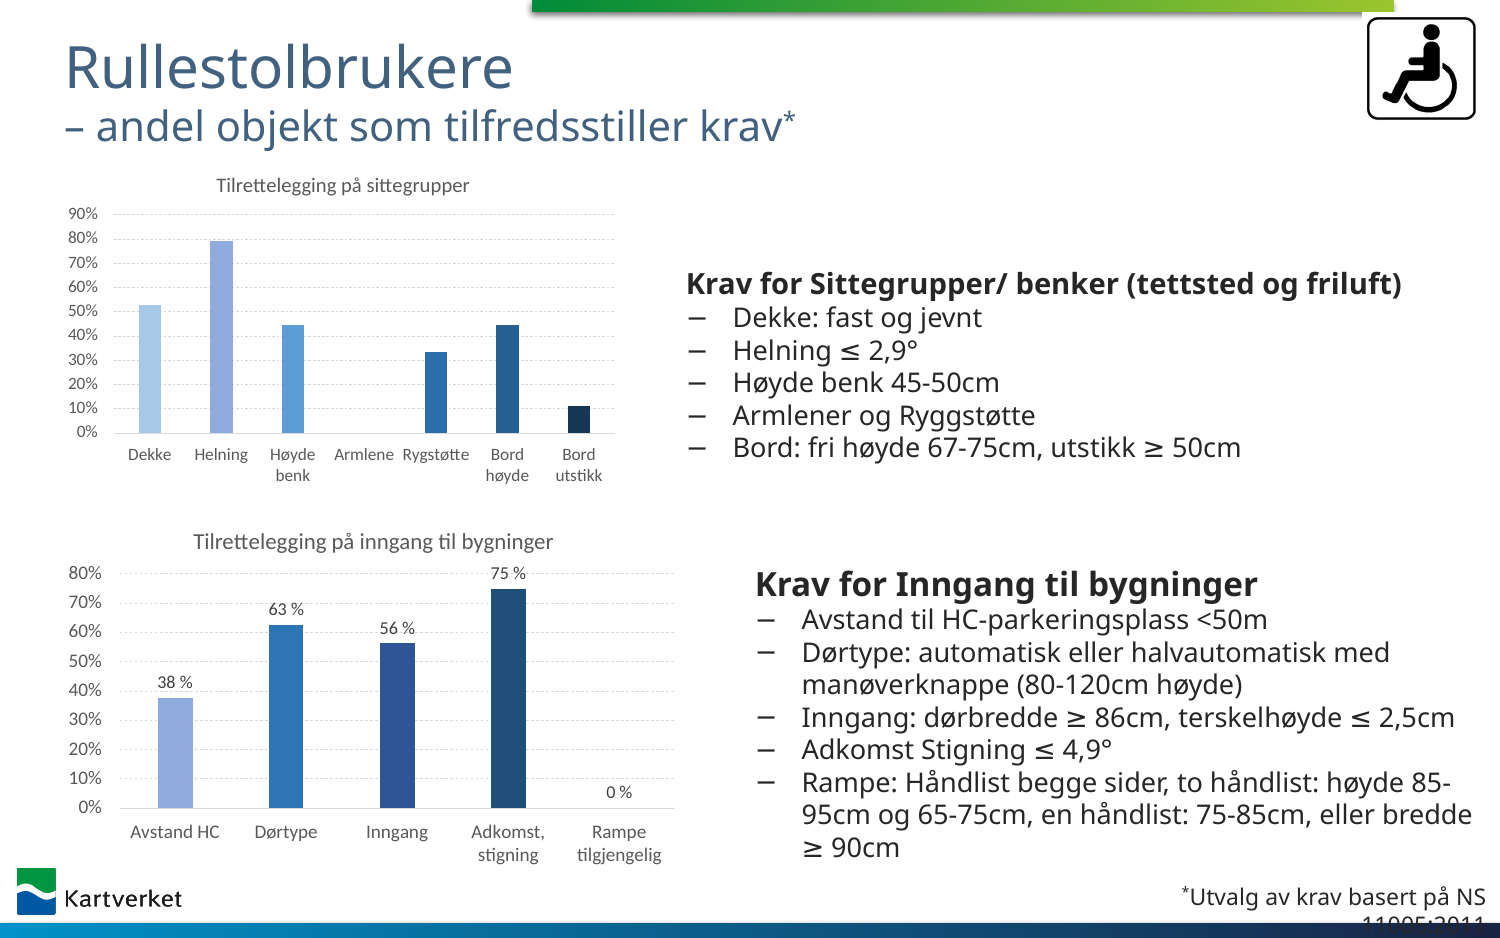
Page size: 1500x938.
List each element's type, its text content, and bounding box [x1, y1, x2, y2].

text_box Rullestolbrukere – andel objekt som tilfredsstiller krav* [49, 25, 1431, 158]
text_box Krav for Inngang til bygninger Avstand til HC-parkeringsplass <50m Dørtype: automatisk eller halvautomatisk med manøverknappe (80-120cm høyde) Inngang: dørbredde ≥ 86cm, terskelhøyde ≤ 2,5cm Adkomst Stigning ≤ 4,9° Rampe: Håndlist begge sider, to håndlist: høyde 85-95cm og 65-75cm, en håndlist: 75-85cm, eller bredde ≥ 90cm [740, 555, 1491, 870]
picture [62, 520, 686, 874]
picture [62, 166, 625, 492]
text_box *Utvalg av krav basert på NS 11005:2011 [1068, 873, 1500, 938]
picture [1362, 12, 1481, 126]
text_box Krav for Sittegrupper/ benker (tettsted og friluft) Dekke: fast og jevnt Helning ≤ 2,9° Høyde benk 45-50cm Armlener og Ryggstøtte Bord: fri høyde 67-75cm, utstikk ≥ 50cm [670, 258, 1418, 471]
